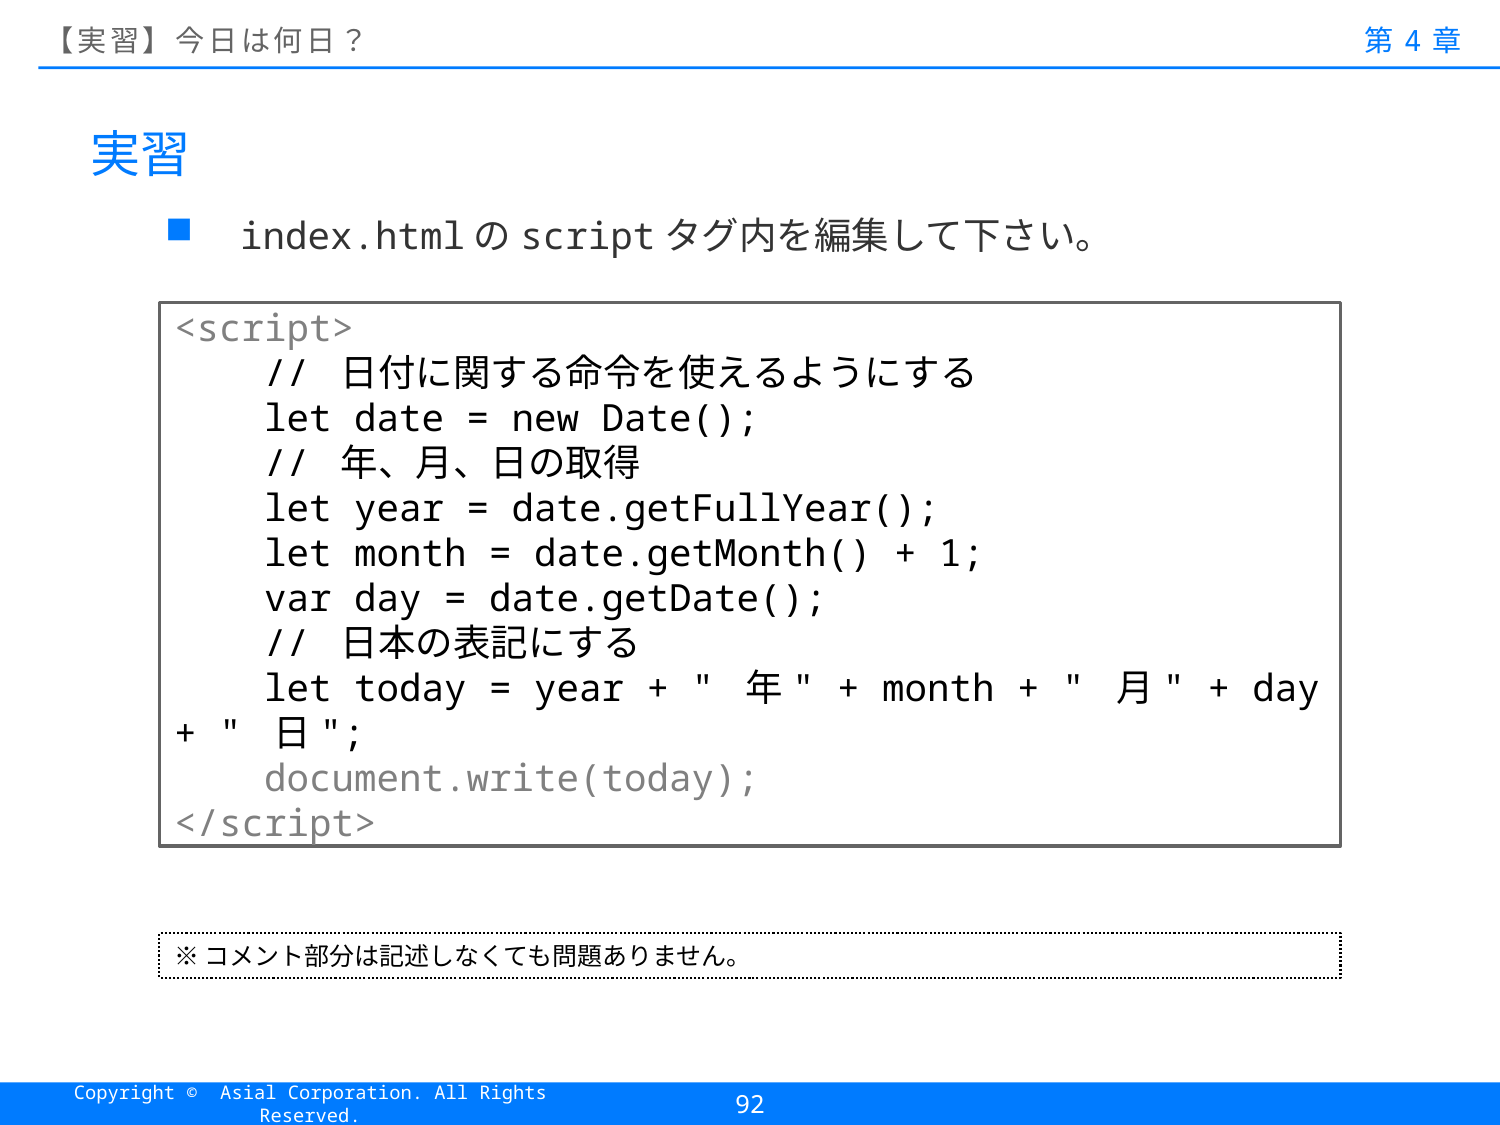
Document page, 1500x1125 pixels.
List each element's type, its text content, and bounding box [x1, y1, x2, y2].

title 【実習】今日は何日？ [29, 7, 702, 72]
text_box <script> // 日付に関する命令を使えるようにする let date = new Date(); // 年、月、日の取得 let year = date.getFullYear(); let month = date.getMonth() + 1; var day = date.getDate(); // 日本の表記にする let today = year + " 年" + month + " 月" + day + " 日"; document.write(today); </script> [157, 301, 1343, 848]
text_box ※コメント部分は記述しなくても問題ありません。 [157, 931, 1343, 980]
list 実習 index.htmlのscriptタグ内を編集して下さい。 [75, 84, 1425, 988]
list 第4章 [702, 7, 1477, 72]
slide_number 92 [581, 1075, 919, 1125]
